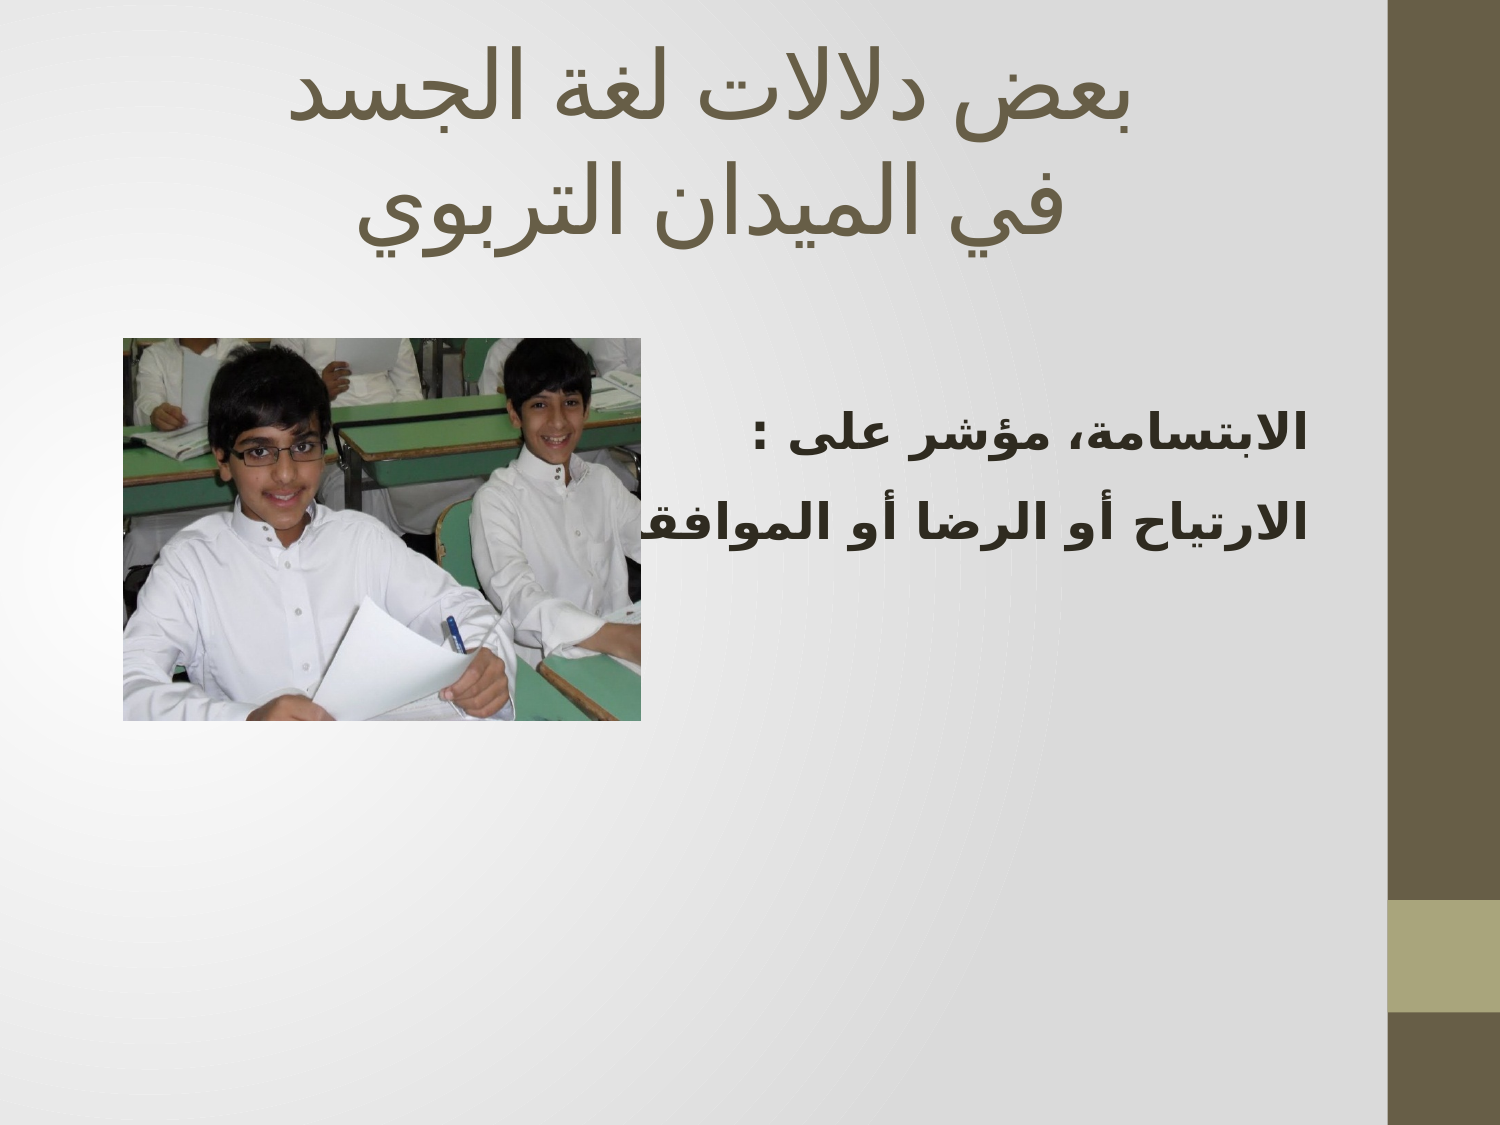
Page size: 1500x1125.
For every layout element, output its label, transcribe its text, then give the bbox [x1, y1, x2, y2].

title بعض دلالات لغة الجسد في الميدان التربوي [75, 45, 1325, 233]
picture [123, 337, 641, 721]
list الابتسامة، مؤشر على : الارتياح أو الرضا أو الموافقة. [75, 262, 1325, 1050]
